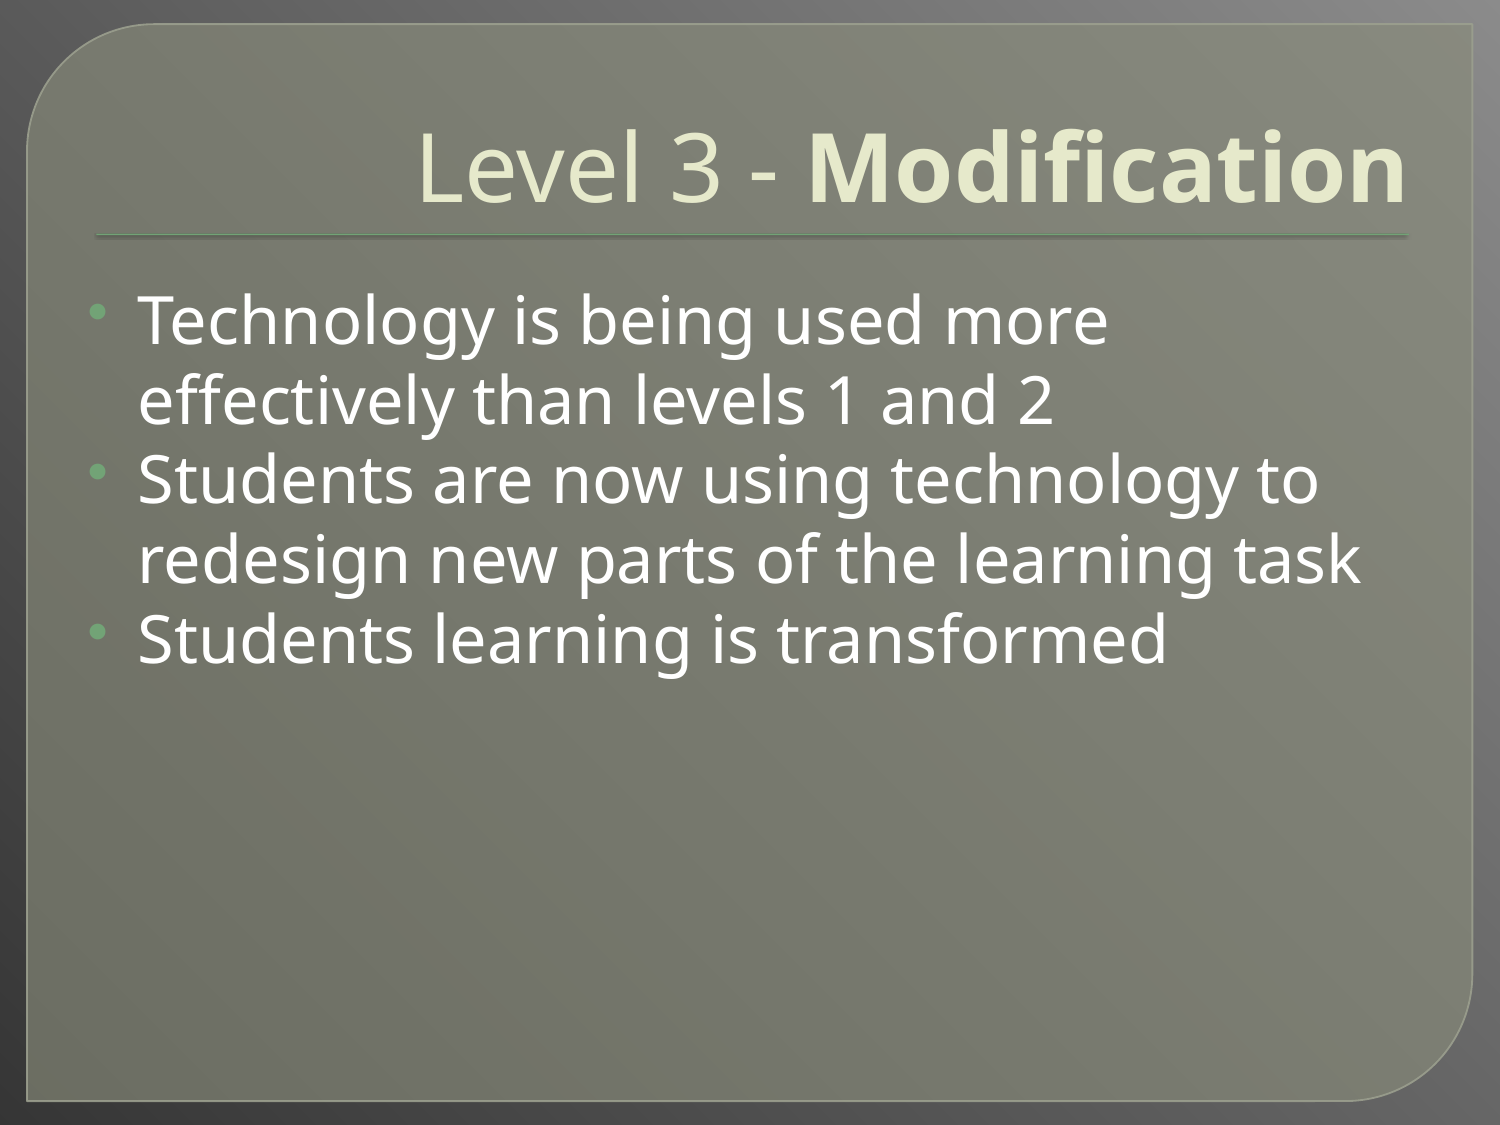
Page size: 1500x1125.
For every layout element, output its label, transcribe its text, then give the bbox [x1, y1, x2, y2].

title Level 3 - Modification [75, 41, 1425, 230]
list Technology is being used more effectively than levels 1 and 2 Students are now using technology to redesign new parts of the learning task Students learning is transformed [75, 270, 1425, 1013]
